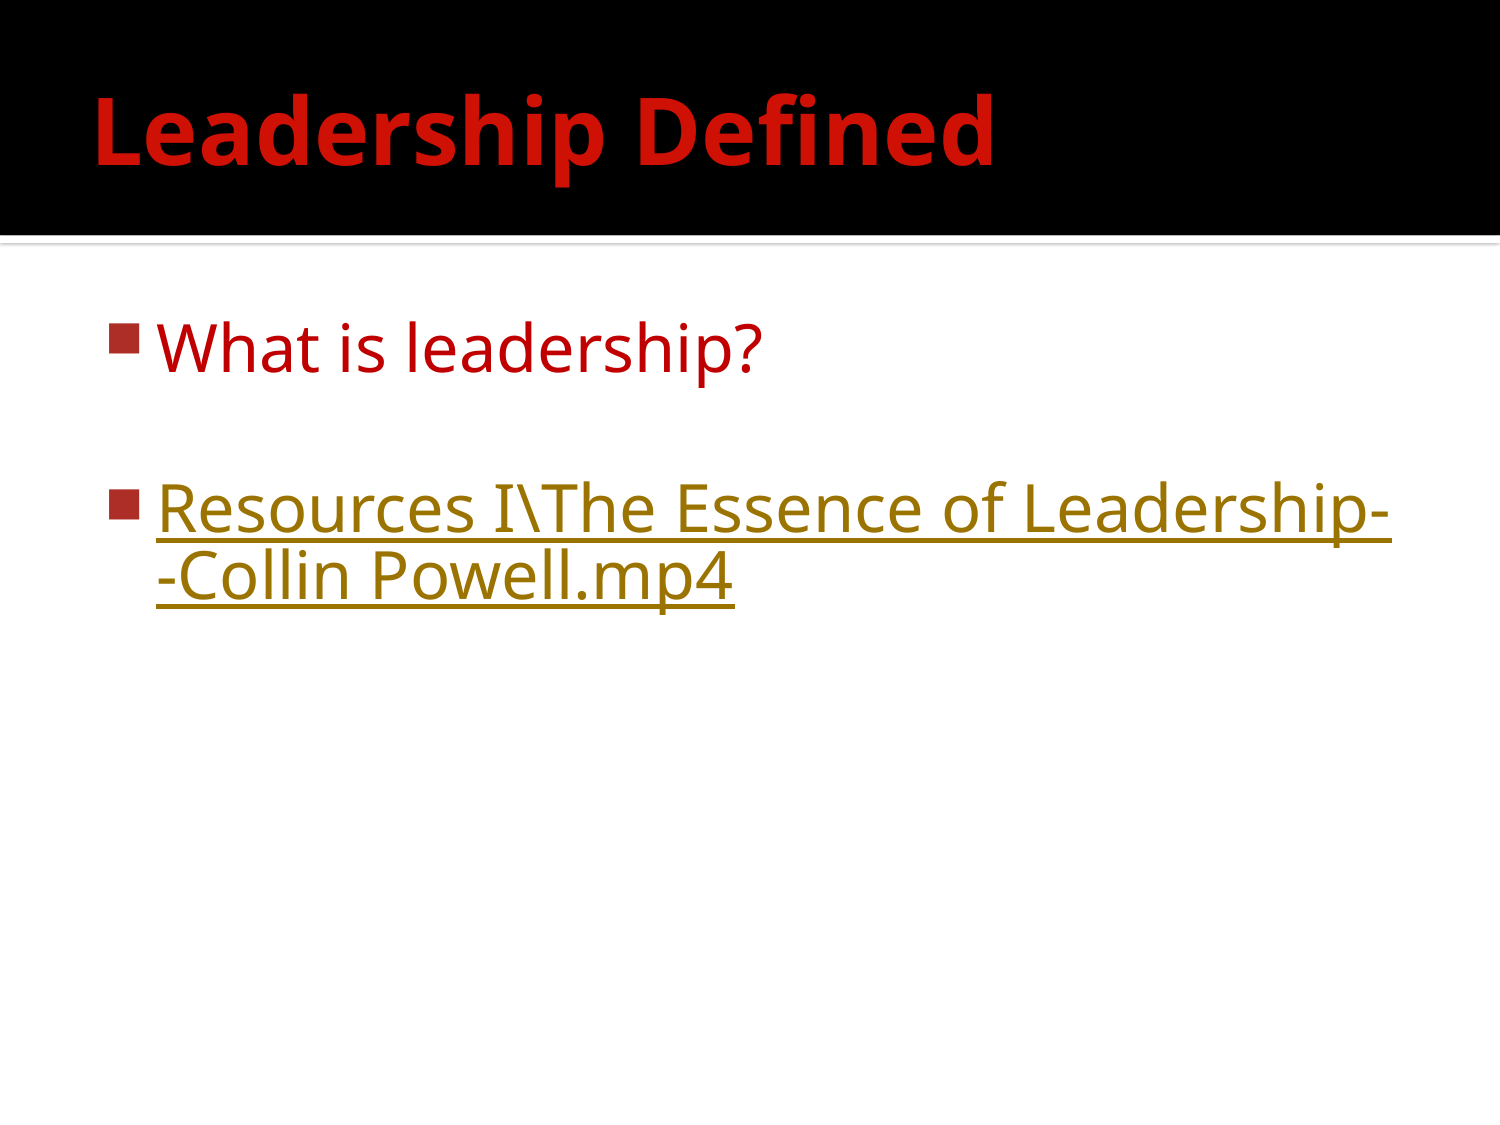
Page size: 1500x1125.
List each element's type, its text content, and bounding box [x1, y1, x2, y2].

title Leadership Defined [75, 25, 1425, 231]
list What is leadership? Resources I\The Essence of Leadership--Collin Powell.mp4 [75, 291, 1425, 1050]
